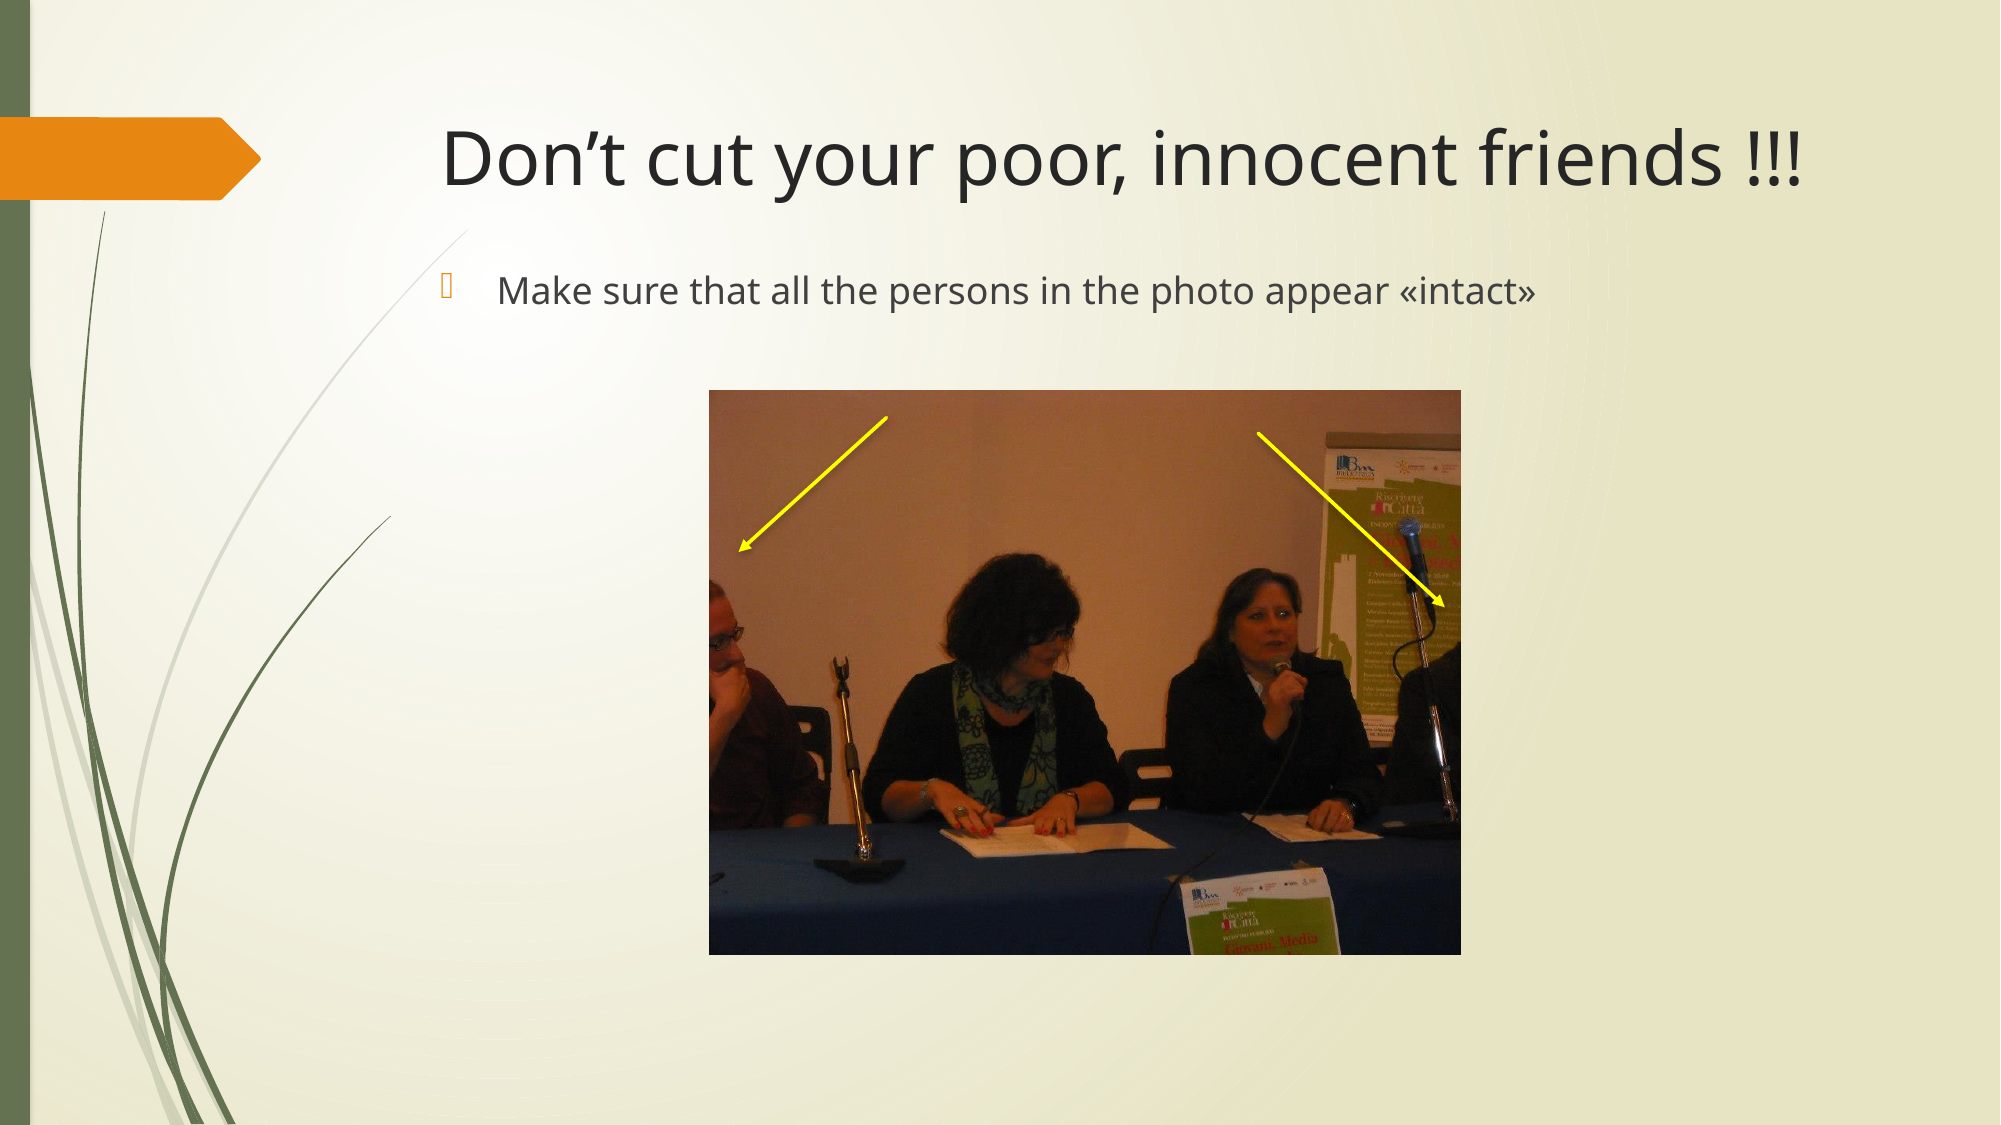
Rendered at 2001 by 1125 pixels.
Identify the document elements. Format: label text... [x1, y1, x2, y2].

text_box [738, 417, 887, 553]
list Make sure that all the persons in the photo appear «intact» [425, 259, 1888, 879]
title Don’t cut your poor, innocent friends !!! [425, 102, 1888, 259]
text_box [1258, 433, 1445, 608]
picture [709, 390, 1461, 955]
